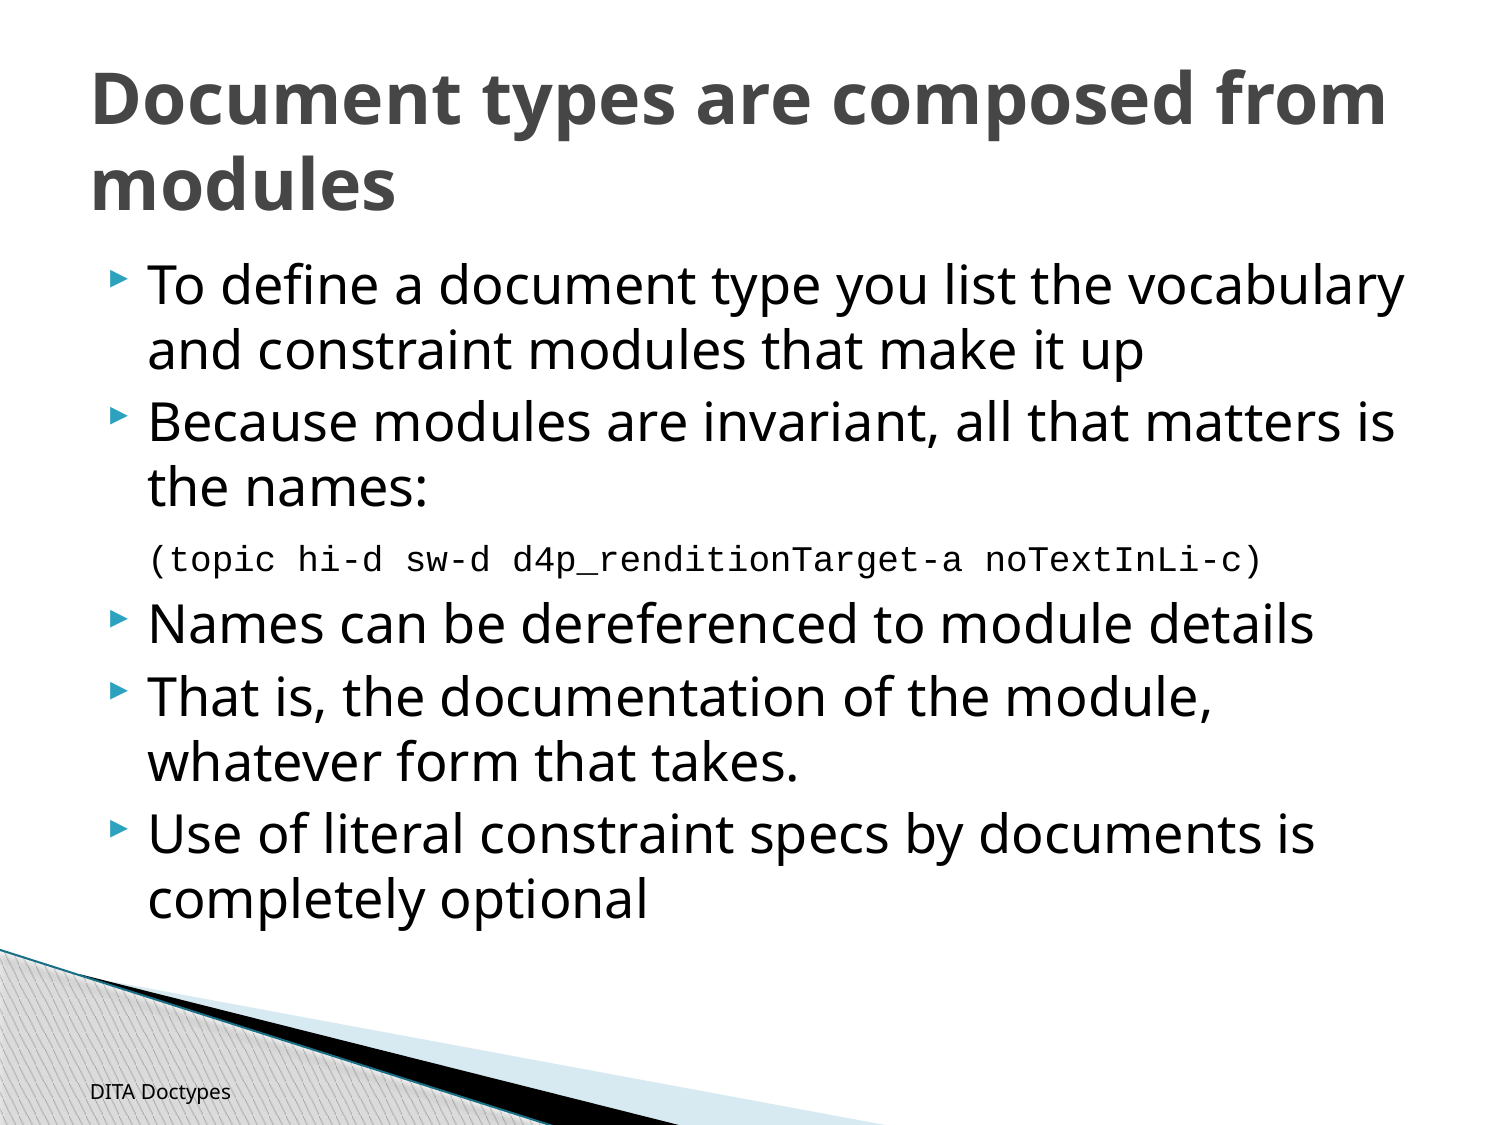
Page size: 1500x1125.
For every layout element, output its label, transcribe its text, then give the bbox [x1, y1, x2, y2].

list To define a document type you list the vocabulary and constraint modules that make it up Because modules are invariant, all that matters is the names: (topic hi-d sw-d d4p_renditionTarget-a noTextInLi-c) Names can be dereferenced to module details That is, the documentation of the module, whatever form that takes. Use of literal constraint specs by documents is completely optional [75, 243, 1425, 986]
title Document types are composed from modules [75, 45, 1425, 233]
